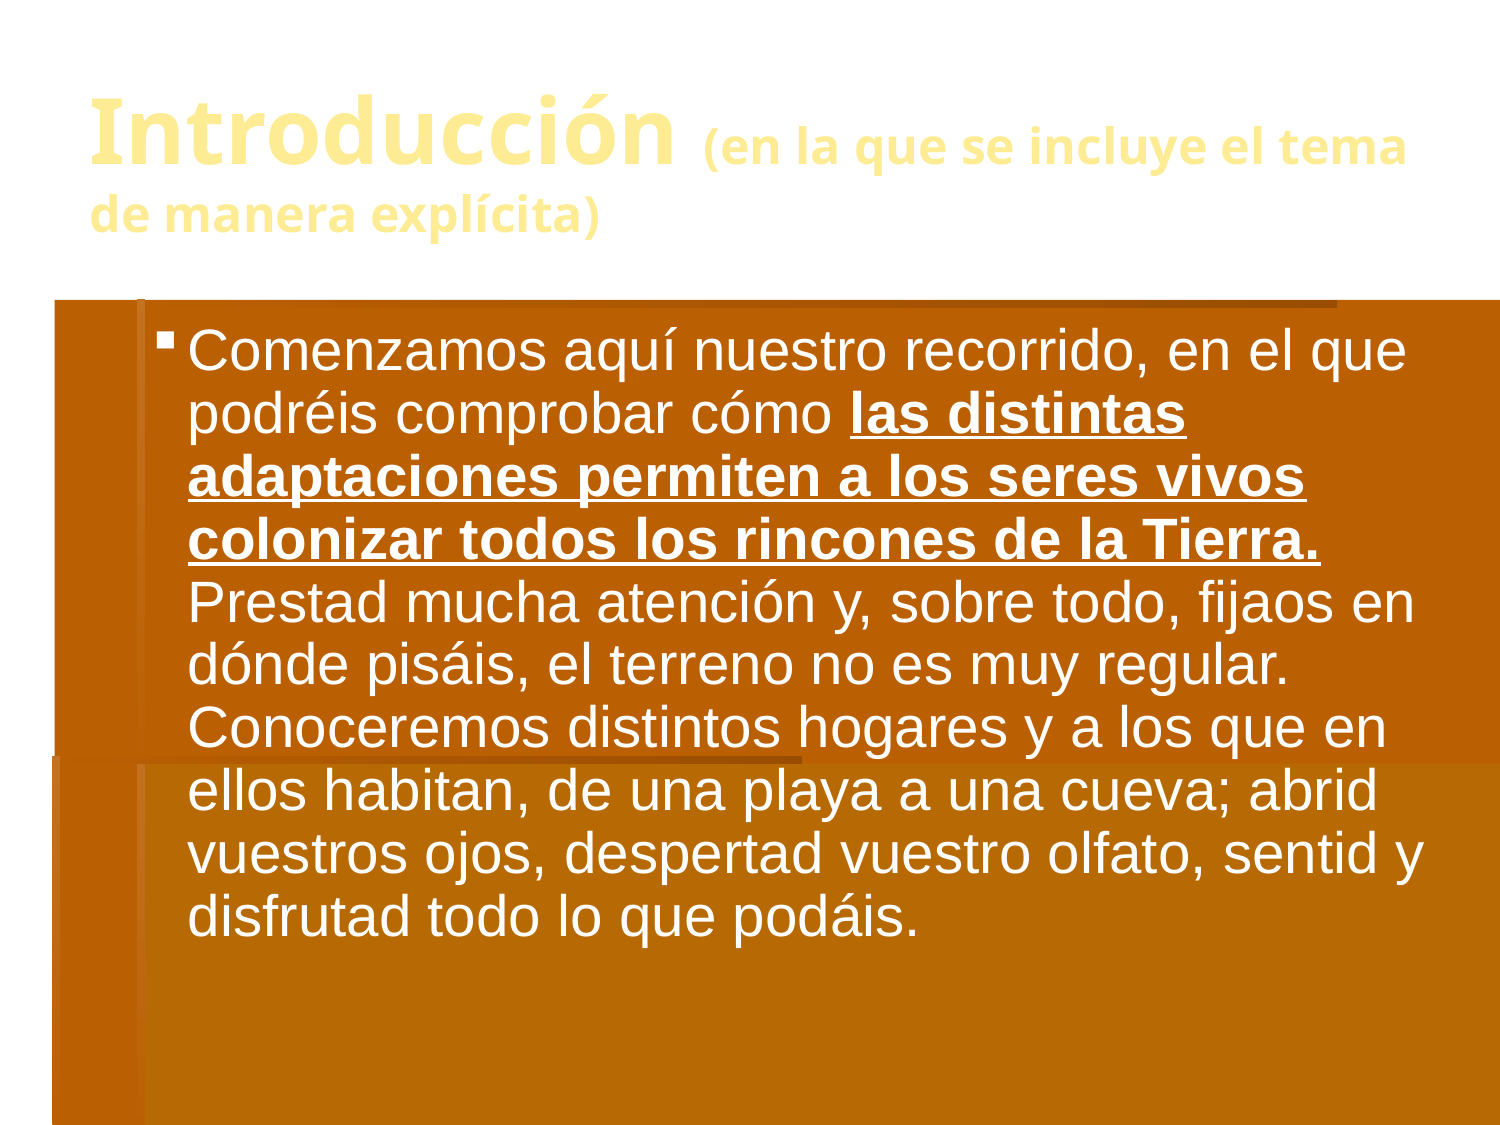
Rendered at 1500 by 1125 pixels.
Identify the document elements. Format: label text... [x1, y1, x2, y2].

text_box Introducción (en la que se incluye el tema de manera explícita) [75, 40, 1451, 275]
text_box Comenzamos aquí nuestro recorrido, en el que podréis comprobar cómo las distintas adaptaciones permiten a los seres vivos colonizar todos los rincones de la Tierra. Prestad mucha atención y, sobre todo, fijaos en dónde pisáis, el terreno no es muy regular. Conoceremos distintos hogares y a los que en ellos habitan, de una playa a una cueva; abrid vuestros ojos, despertad vuestro olfato, sentid y disfrutad todo lo que podáis. [137, 312, 1451, 1000]
